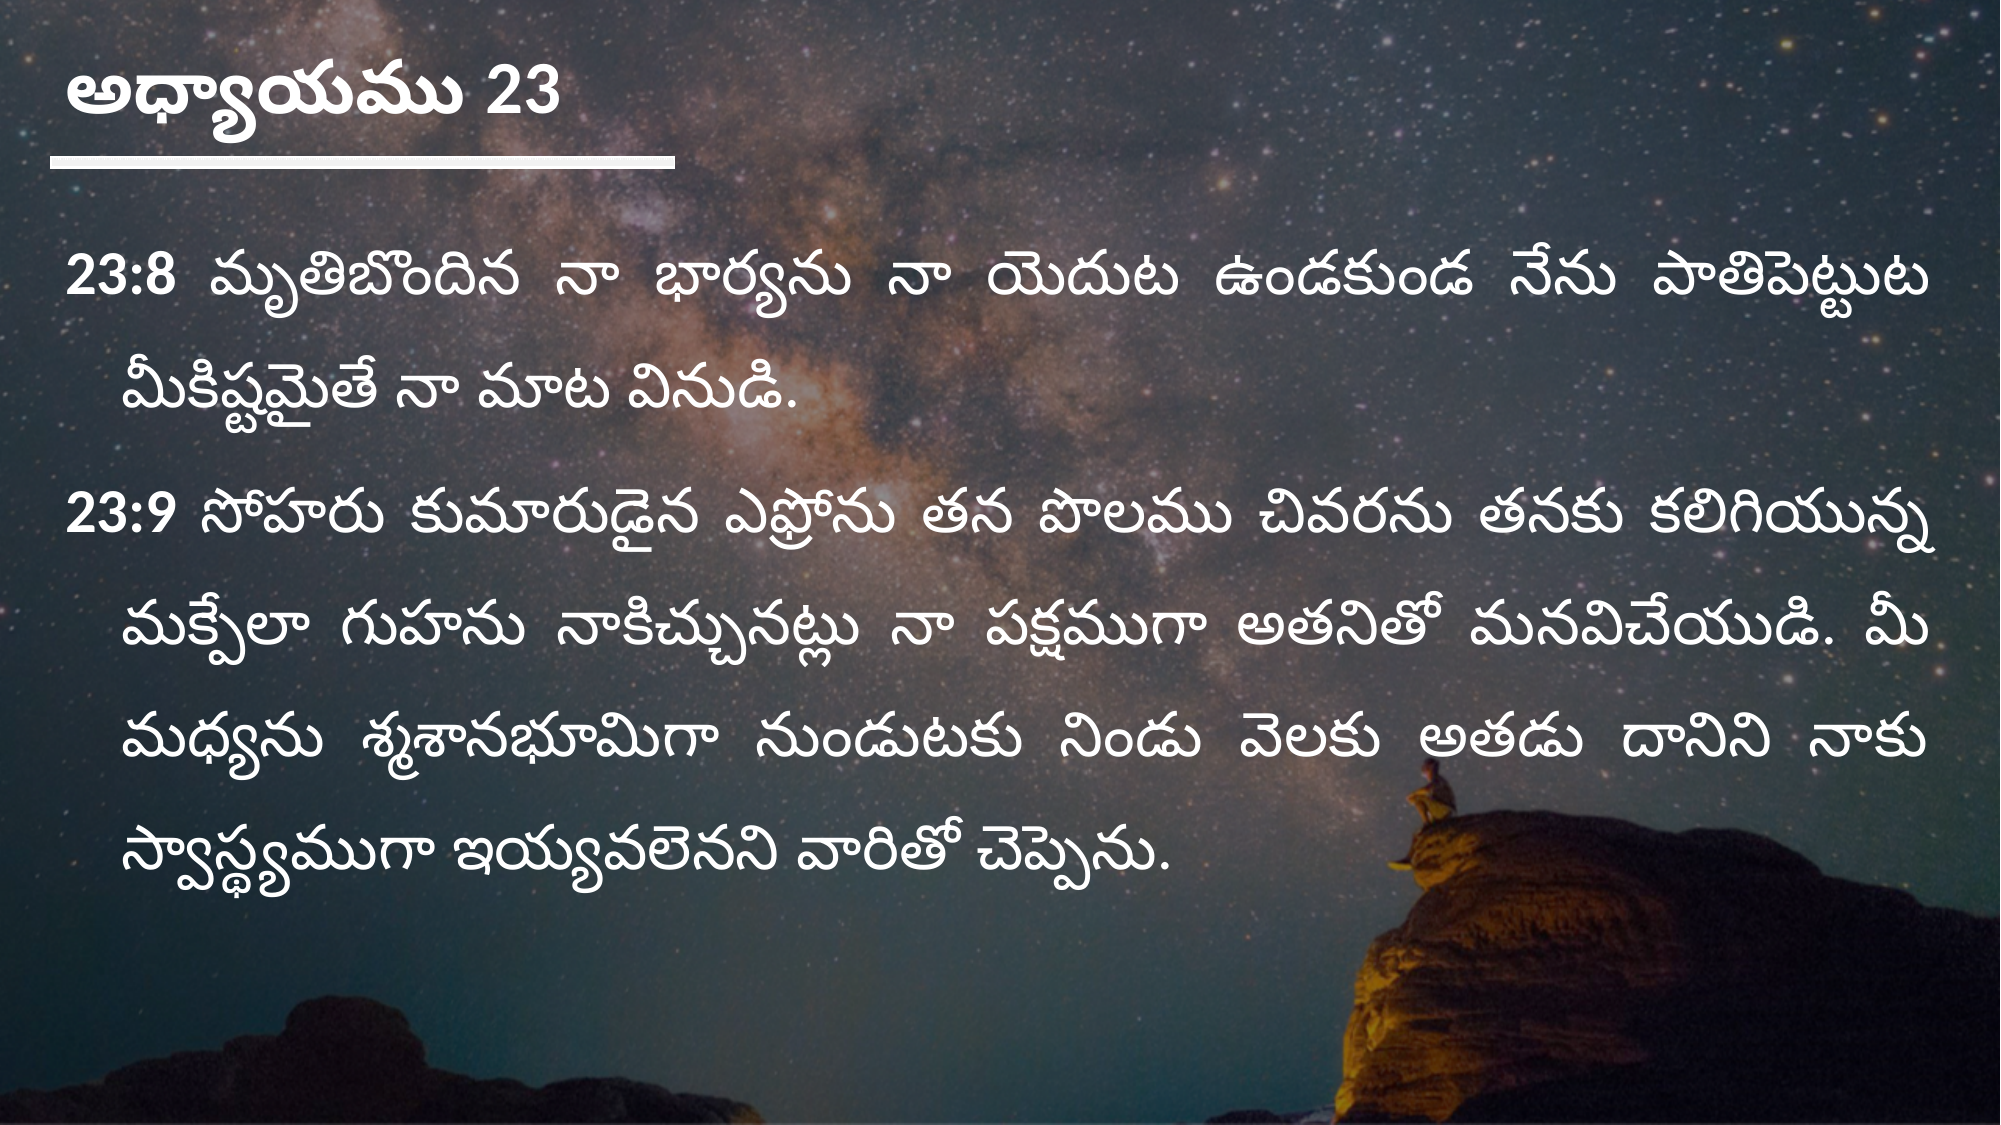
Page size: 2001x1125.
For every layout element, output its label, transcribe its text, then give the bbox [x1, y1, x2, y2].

list 23:8 మృతిబొందిన నా భార్యను నా యెదుట ఉండకుండ నేను పాతిపెట్టుట మీకిష్టమైతే నా మాట వినుడి. 23:9 సోహరు కుమారుడైన ఎఫ్రోను తన పొలము చివరను తనకు కలిగియున్న మక్పేలా గుహను నాకిచ్చునట్లు నా పక్షముగా అతనితో మనవిచేయుడి. మీ మధ్యను శ్మశానభూమిగా నుండుటకు నిండు వెలకు అతడు దానిని నాకు స్వాస్థ్యముగా ఇయ్యవలెనని వారితో చెప్పెను. [50, 187, 1946, 1063]
picture [0, 0, 2000, 1125]
title అధ్యాయము 23 [50, 0, 1925, 167]
